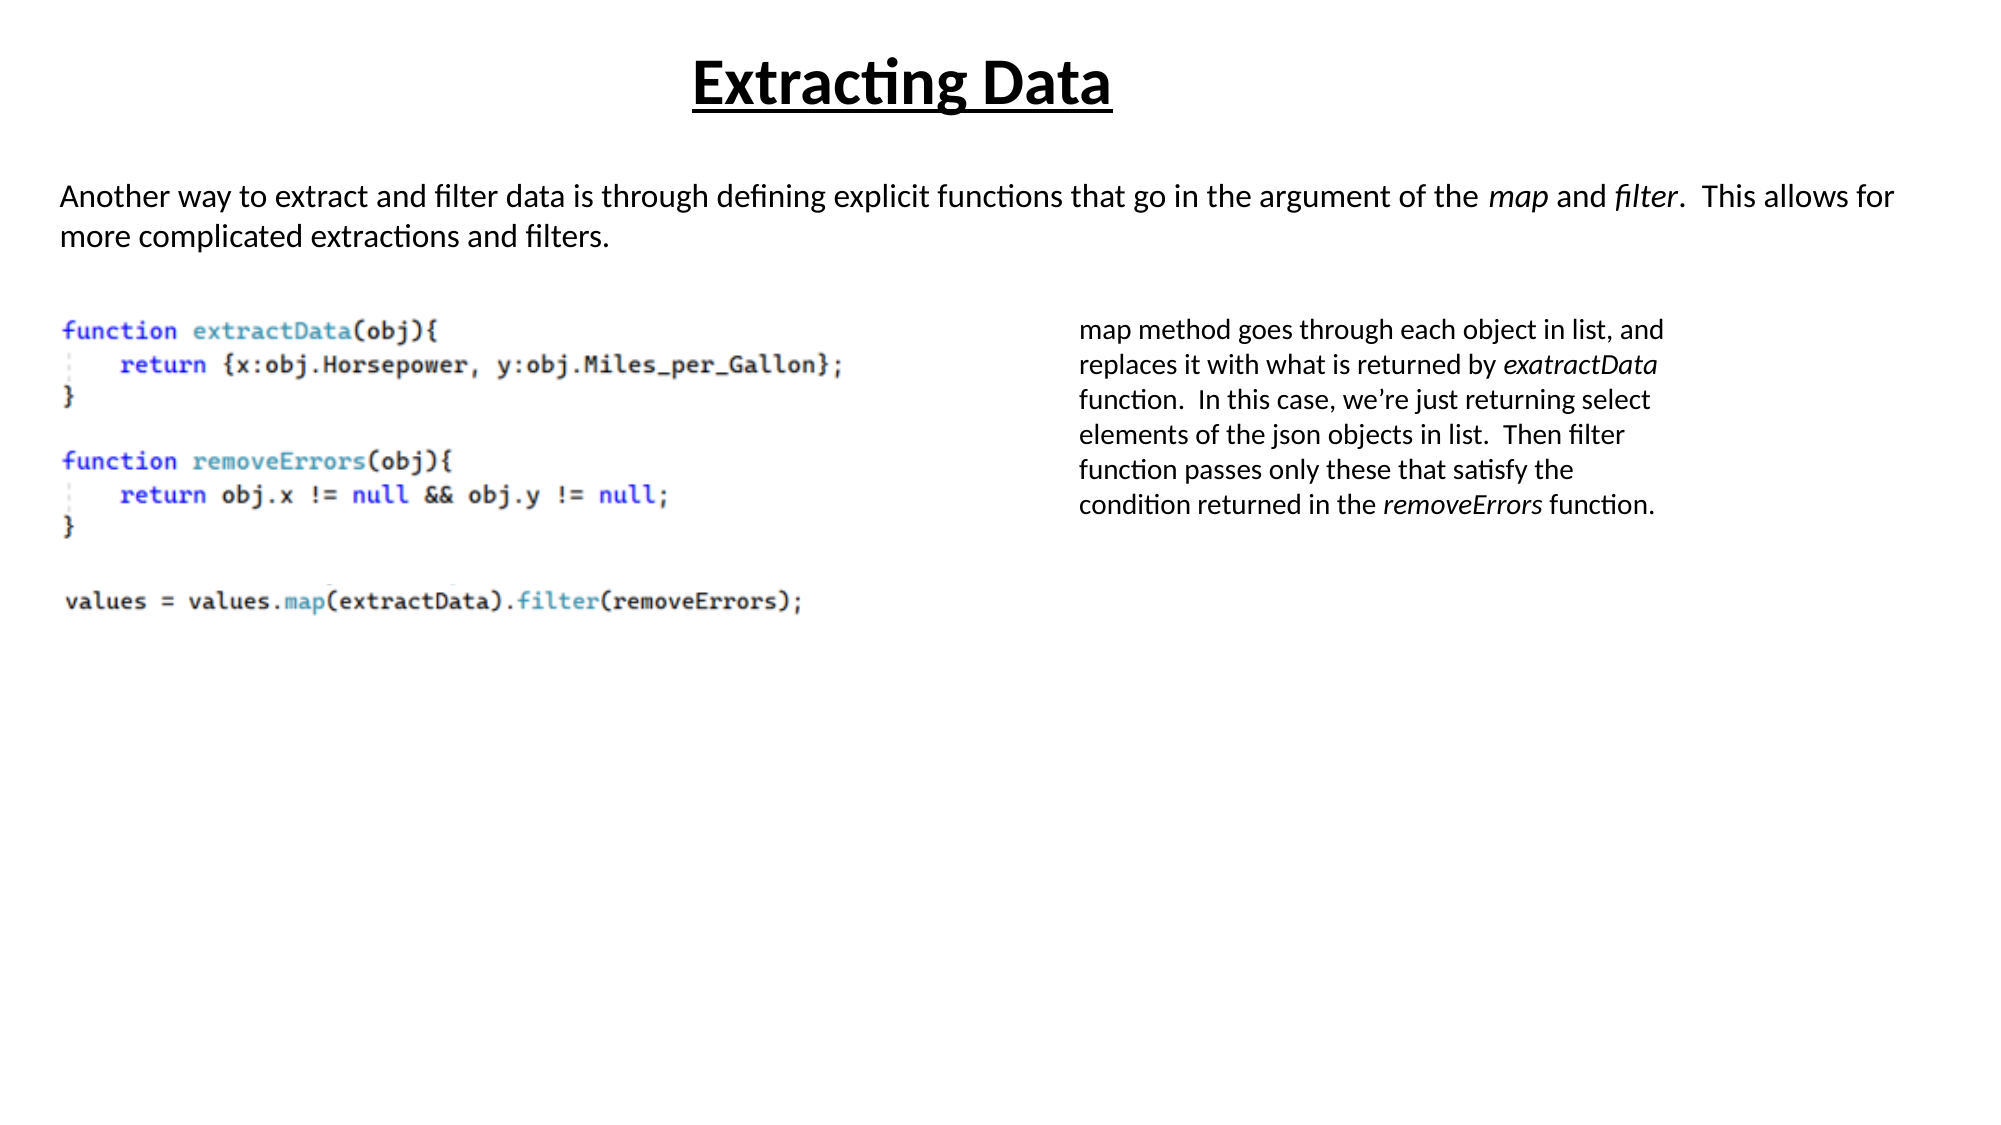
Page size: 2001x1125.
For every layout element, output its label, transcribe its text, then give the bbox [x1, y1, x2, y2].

text_box Extracting Data [677, 30, 1146, 126]
picture [60, 584, 814, 618]
text_box Another way to extract and filter data is through defining explicit functions that go in the argument of the map and filter. This allows for more complicated extractions and filters. [44, 166, 1955, 262]
text_box map method goes through each object in list, and replaces it with what is returned by exatractData function. In this case, we’re just returning select elements of the json objects in list. Then filter function passes only these that satisfy the condition returned in the removeErrors function. [1064, 302, 1702, 528]
picture [44, 302, 861, 552]
